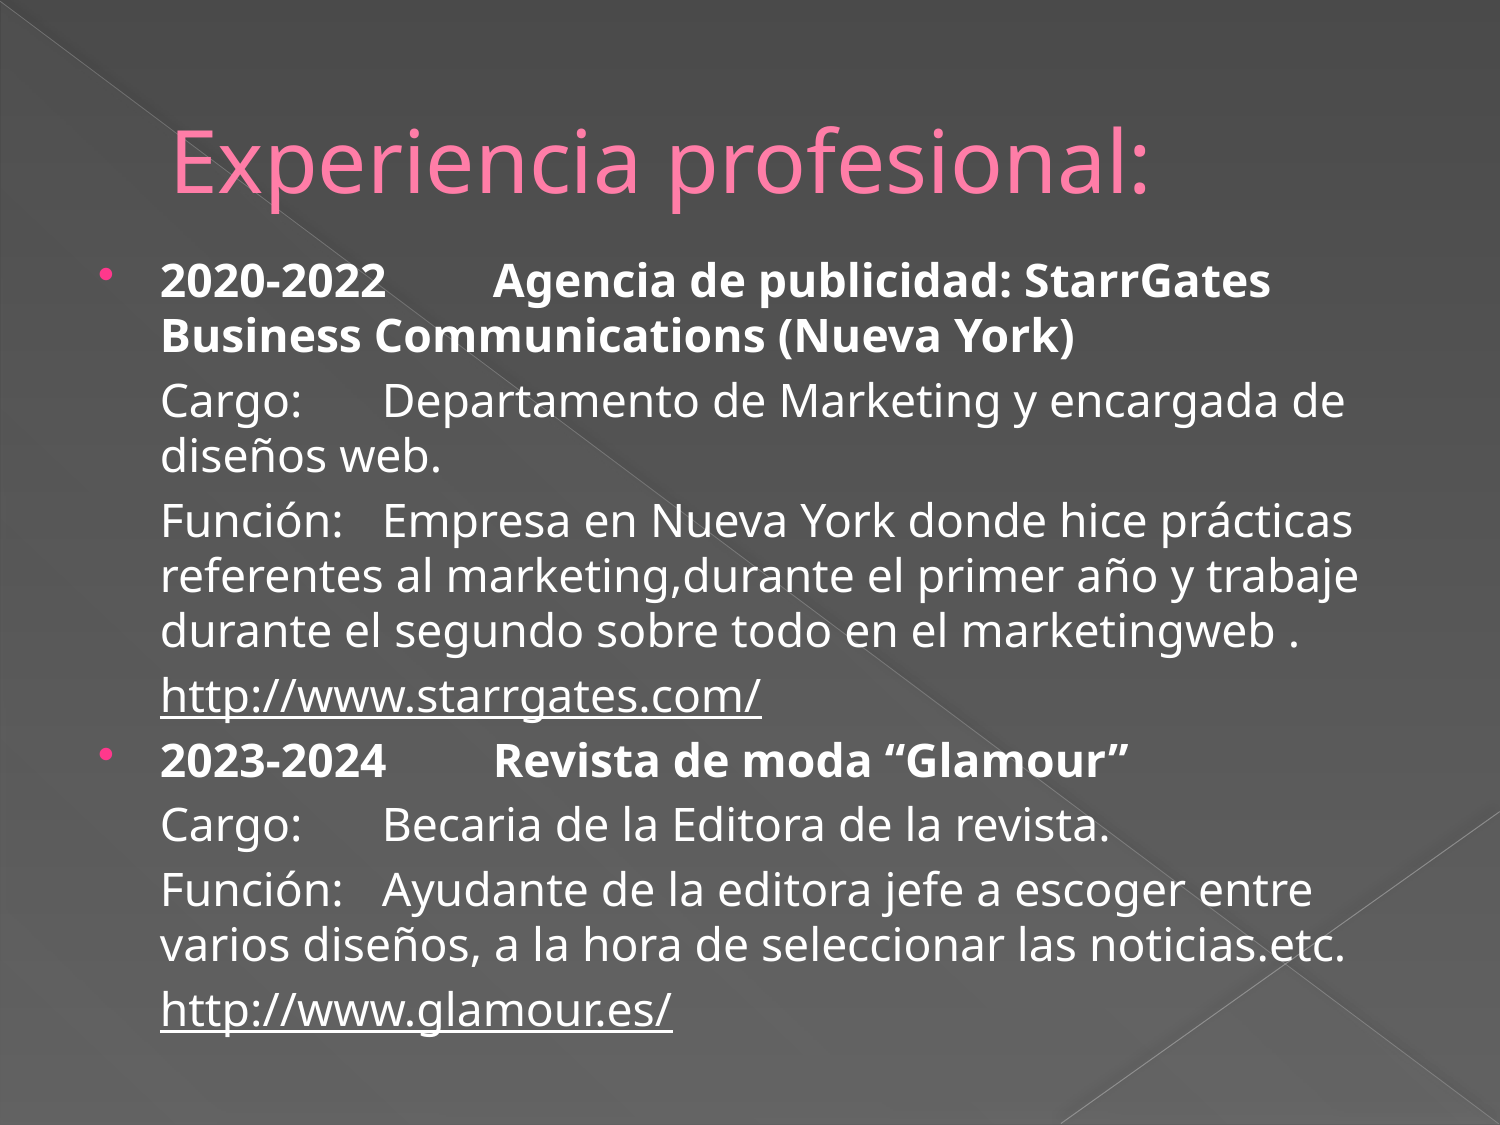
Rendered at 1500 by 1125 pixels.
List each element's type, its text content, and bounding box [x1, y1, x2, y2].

list 2020-2022 Agencia de publicidad: StarrGates Business Communications (Nueva York) Cargo: Departamento de Marketing y encargada de diseños web. Función: Empresa en Nueva York donde hice prácticas referentes al marketing,durante el primer año y trabaje durante el segundo sobre todo en el marketingweb . http://www.starrgates.com/ 2023-2024 Revista de moda “Glamour” Cargo: Becaria de la Editora de la revista. Función: Ayudante de la editora jefe a escoger entre varios diseños, a la hora de seleccionar las noticias.etc. http://www.glamour.es/ [75, 243, 1425, 1059]
title Experiencia profesional: [75, 43, 1425, 243]
